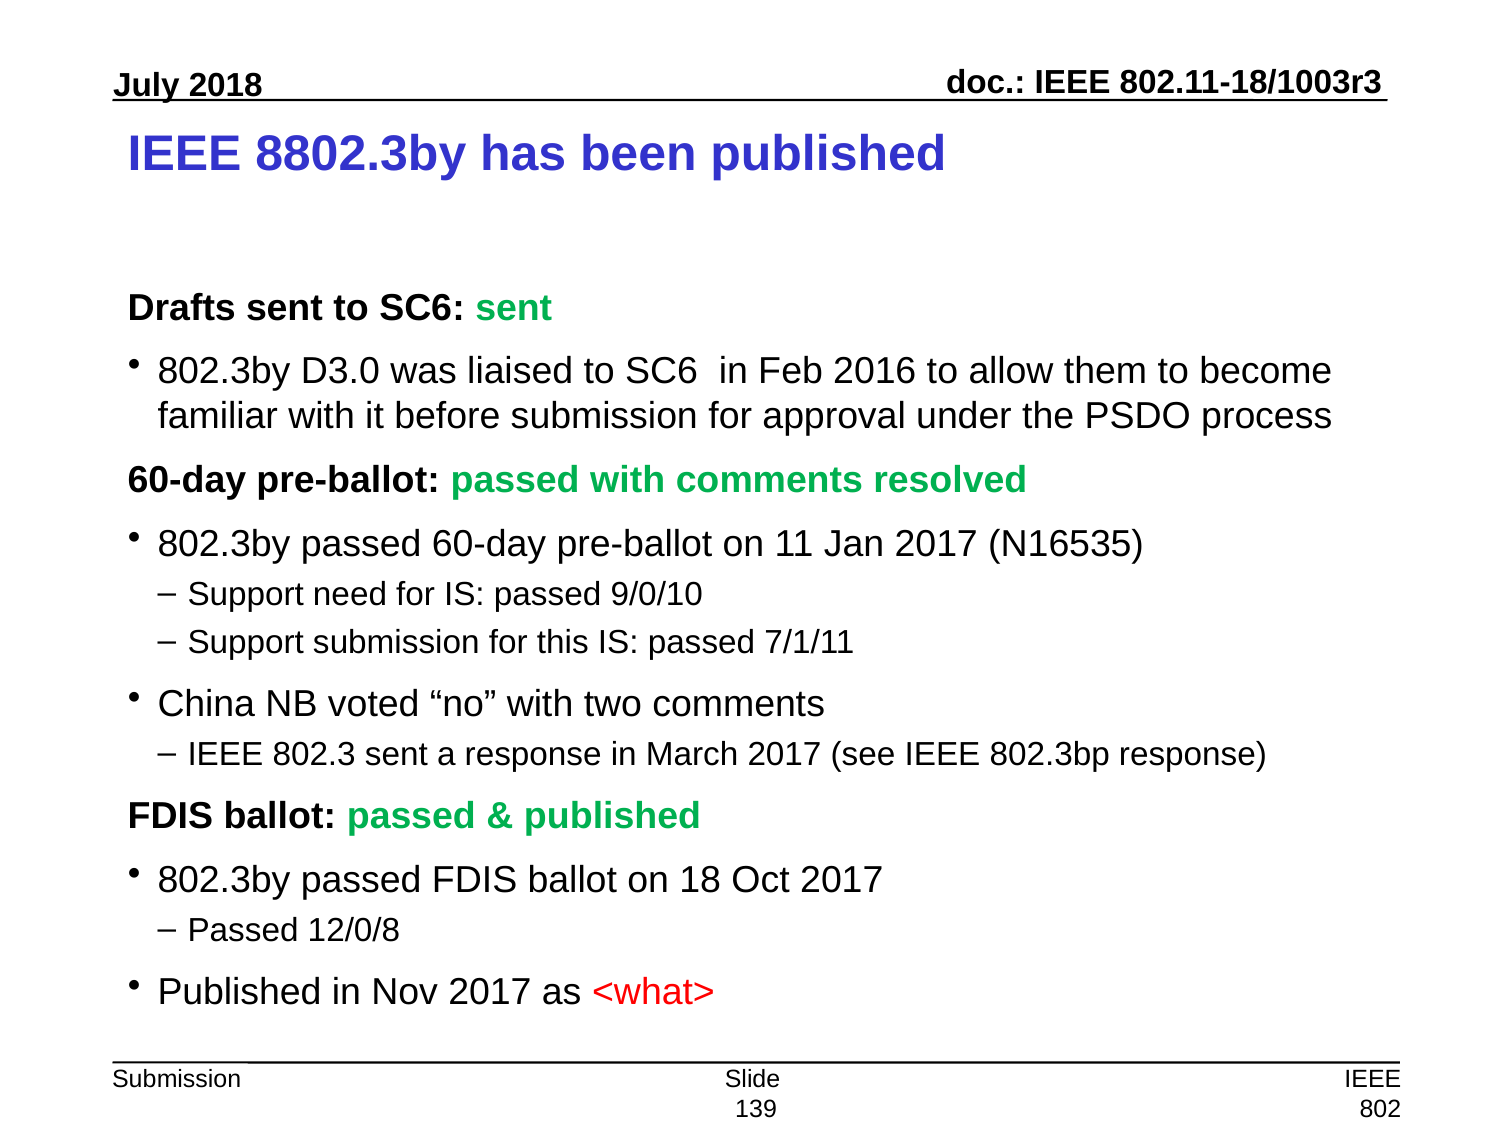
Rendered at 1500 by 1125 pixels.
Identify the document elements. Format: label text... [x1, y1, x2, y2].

footer IEEE 802 [1320, 1061, 1402, 1093]
list Drafts sent to SC6: sent 802.3by D3.0 was liaised to SC6 in Feb 2016 to allow them to become familiar with it before submission for approval under the PSDO process 60-day pre-ballot: passed with comments resolved 802.3by passed 60-day pre-ballot on 11 Jan 2017 (N16535) Support need for IS: passed 9/0/10 Support submission for this IS: passed 7/1/11 China NB voted “no” with two comments IEEE 802.3 sent a response in March 2017 (see IEEE 802.3bp response) FDIS ballot: passed & published 802.3by passed FDIS ballot on 18 Oct 2017 Passed 12/0/8 Published in Nov 2017 as <what> [112, 275, 1388, 950]
slide_number Slide 139 [709, 1061, 803, 1093]
title IEEE 8802.3by has been published [112, 112, 1388, 275]
